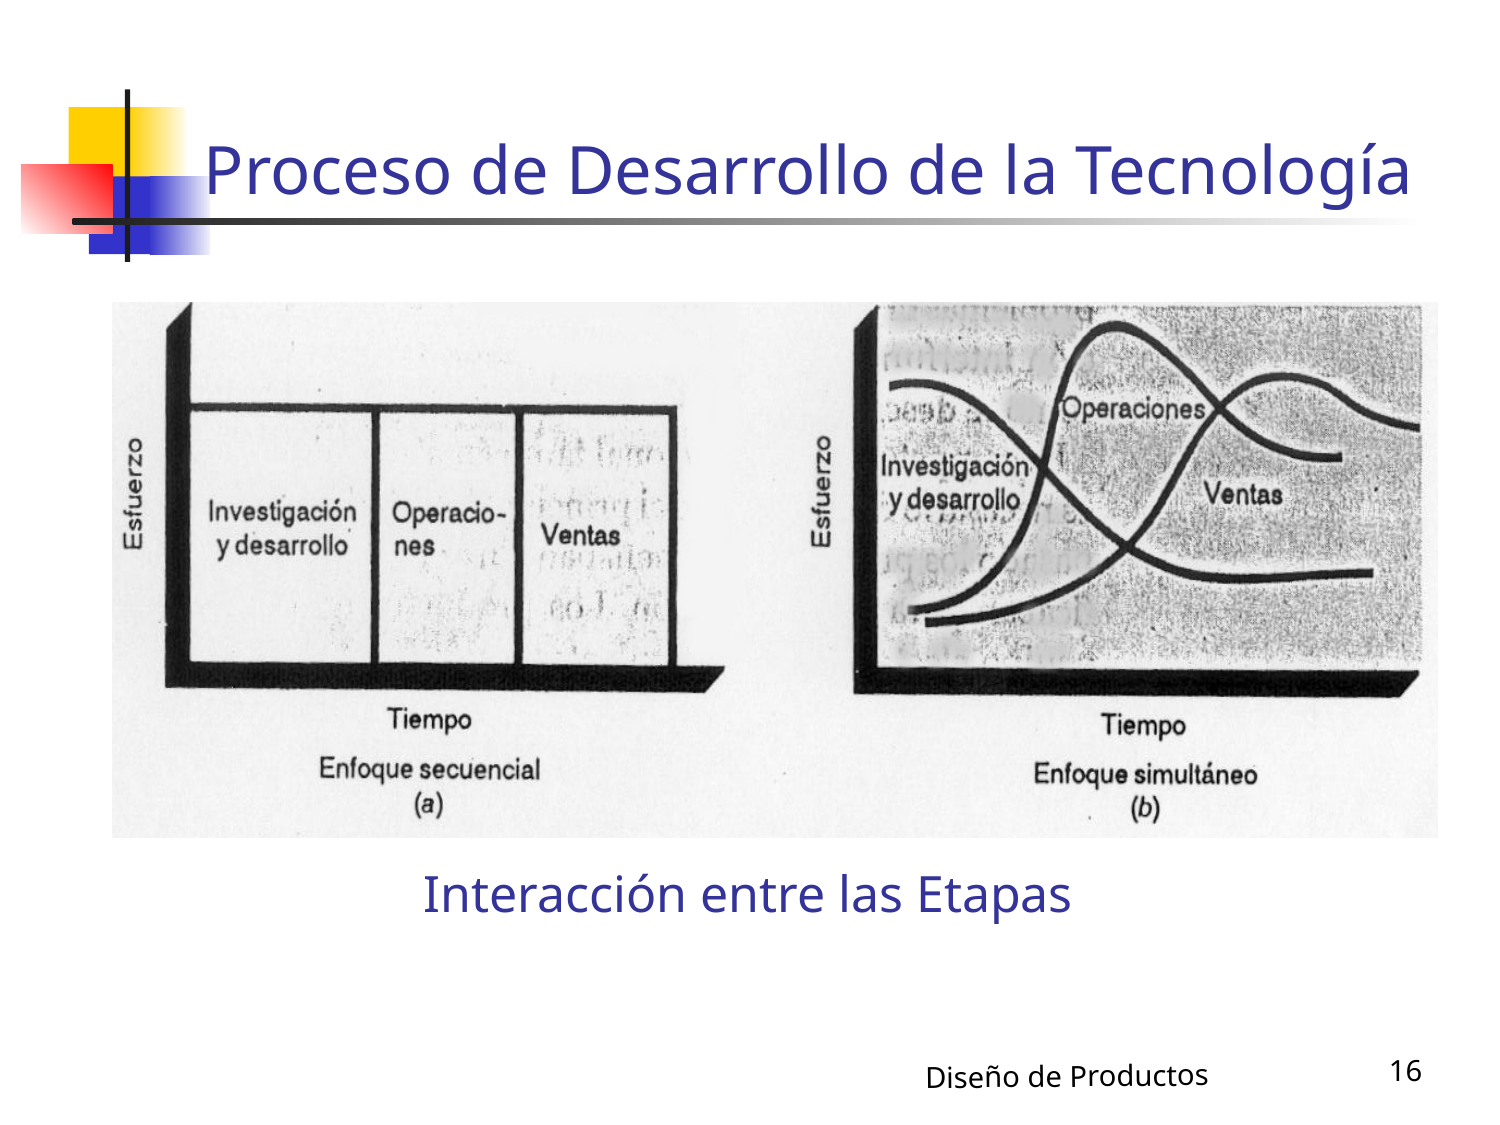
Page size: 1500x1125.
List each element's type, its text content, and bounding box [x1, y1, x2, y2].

footer Diseño de Productos [794, 1028, 1422, 1109]
title Proceso de Desarrollo de la Tecnología [188, 27, 1468, 216]
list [112, 302, 1438, 838]
text_box Interacción entre las Etapas [408, 855, 1089, 931]
slide_number 16 [1124, 1024, 1438, 1101]
